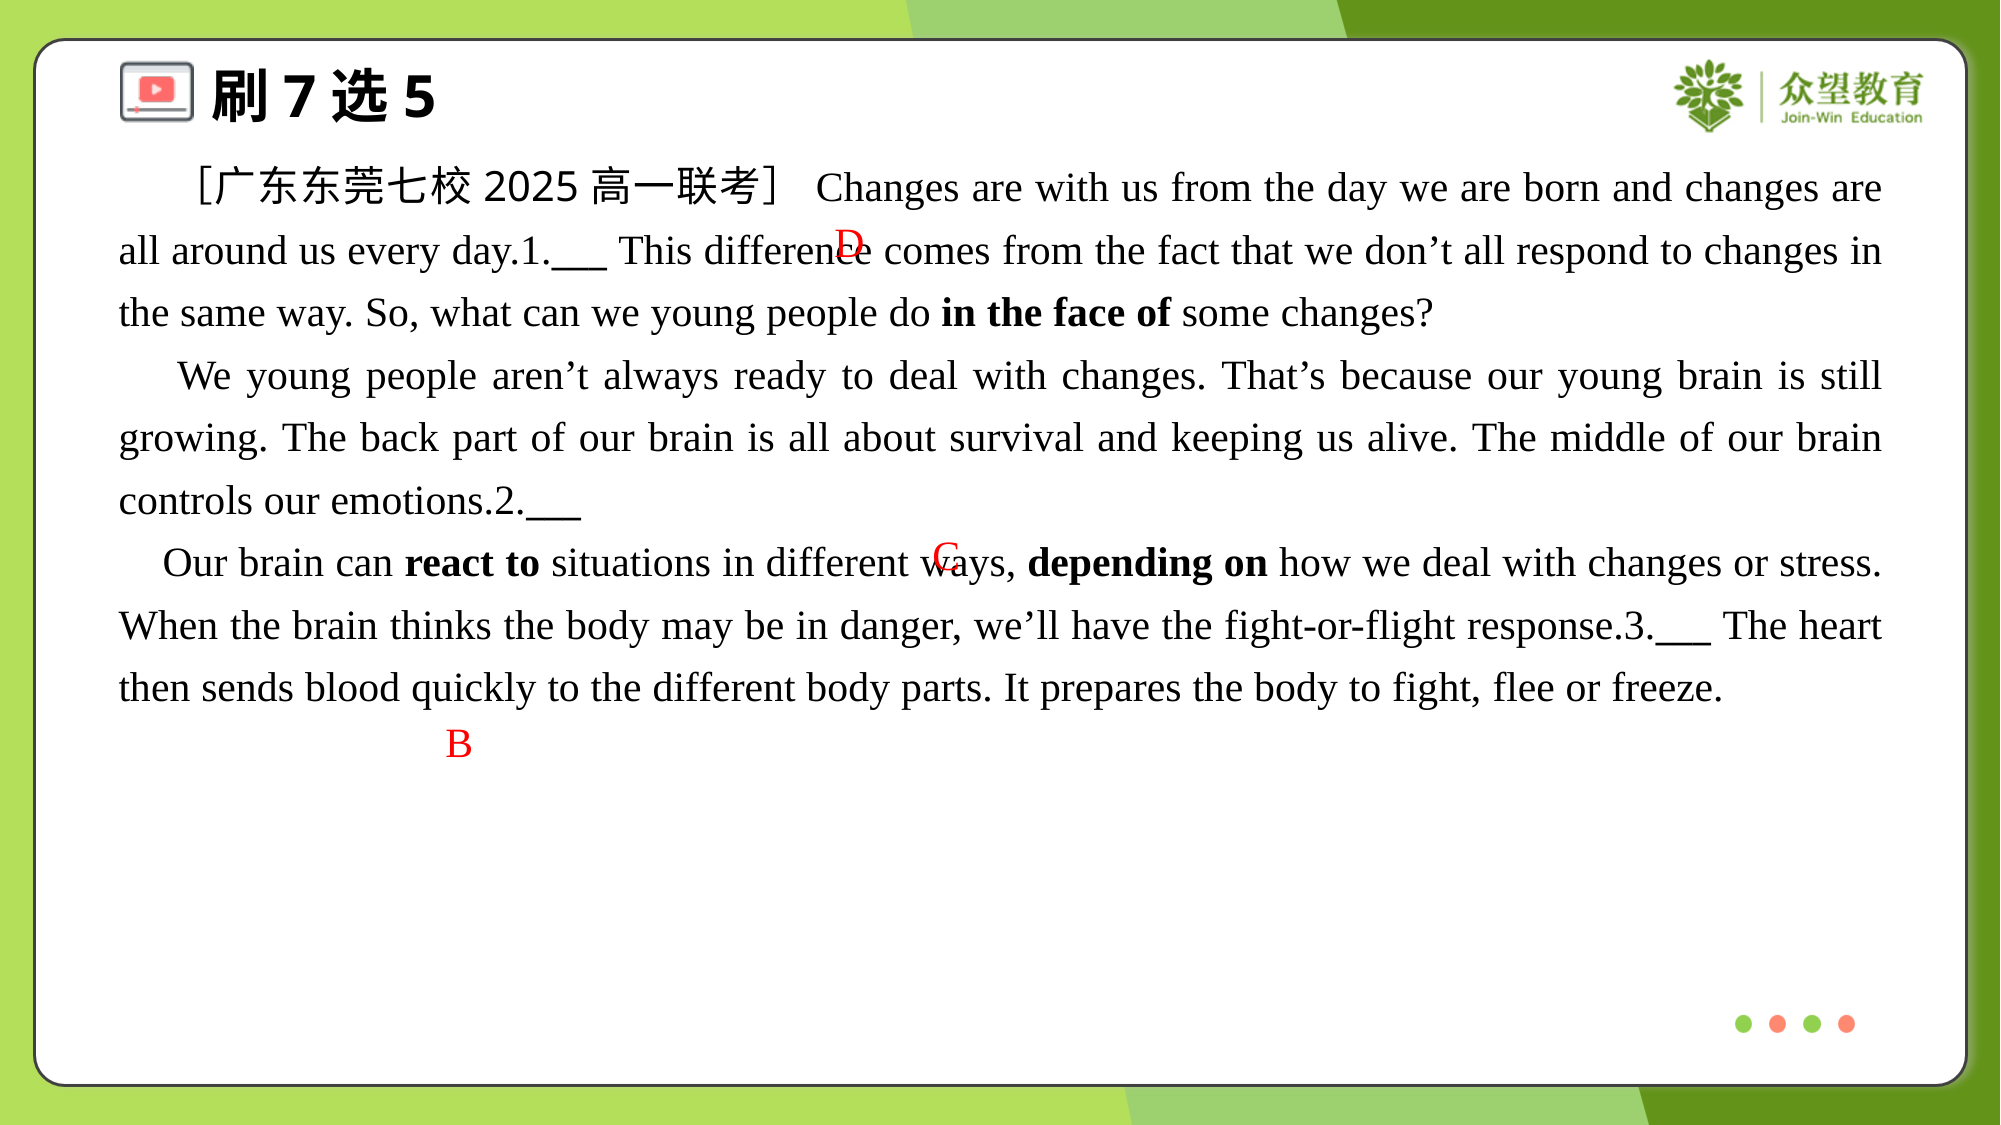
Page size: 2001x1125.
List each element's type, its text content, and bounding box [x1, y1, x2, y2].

text_box ［广东东莞七校2025高一联考］Changes are with us from the day we are born and changes are all around us every day.1.___ This difference comes from the fact that we don’t all respond to changes in the same way. So, what can we young people do in the face of some changes? We young people aren’t always ready to deal with changes. That’s because our young brain is still growing. The back part of our brain is all about survival and keeping us alive. The middle of our brain controls our emotions.2.___ Our brain can react to situations in different ways, depending on how we deal with changes or stress. When the brain thinks the body may be in danger, we’ll have the fight-or-flight response.3.___ The heart then sends blood quickly to the different body parts. It prepares the body to fight, flee or freeze. [118, 147, 1883, 773]
picture [0, 0, 2000, 1125]
text_box C [917, 516, 976, 579]
text_box B [430, 703, 489, 767]
text_box D [819, 203, 880, 267]
